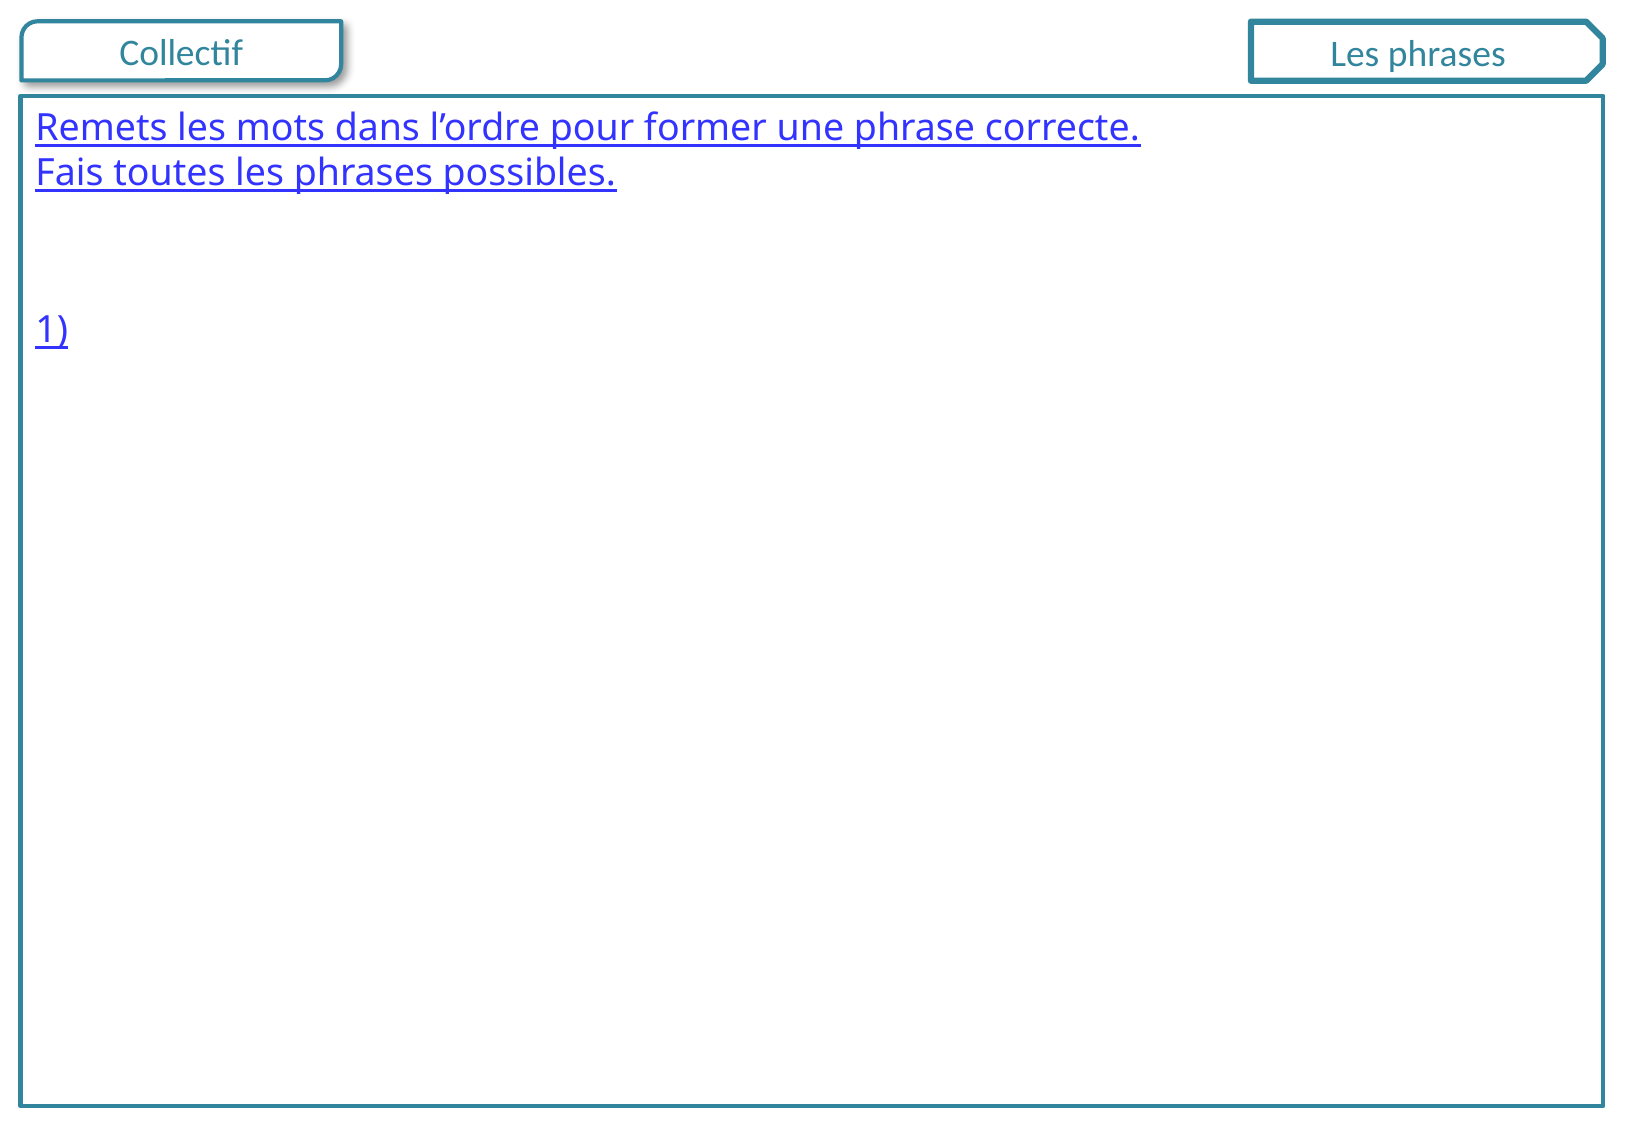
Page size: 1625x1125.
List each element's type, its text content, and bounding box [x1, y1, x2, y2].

list Remets les mots dans l’ordre pour former une phrase correcte. Fais toutes les phrases possibles. [18, 94, 1605, 1108]
list Les phrases [1251, 21, 1585, 81]
list 1) [20, 208, 1556, 1106]
